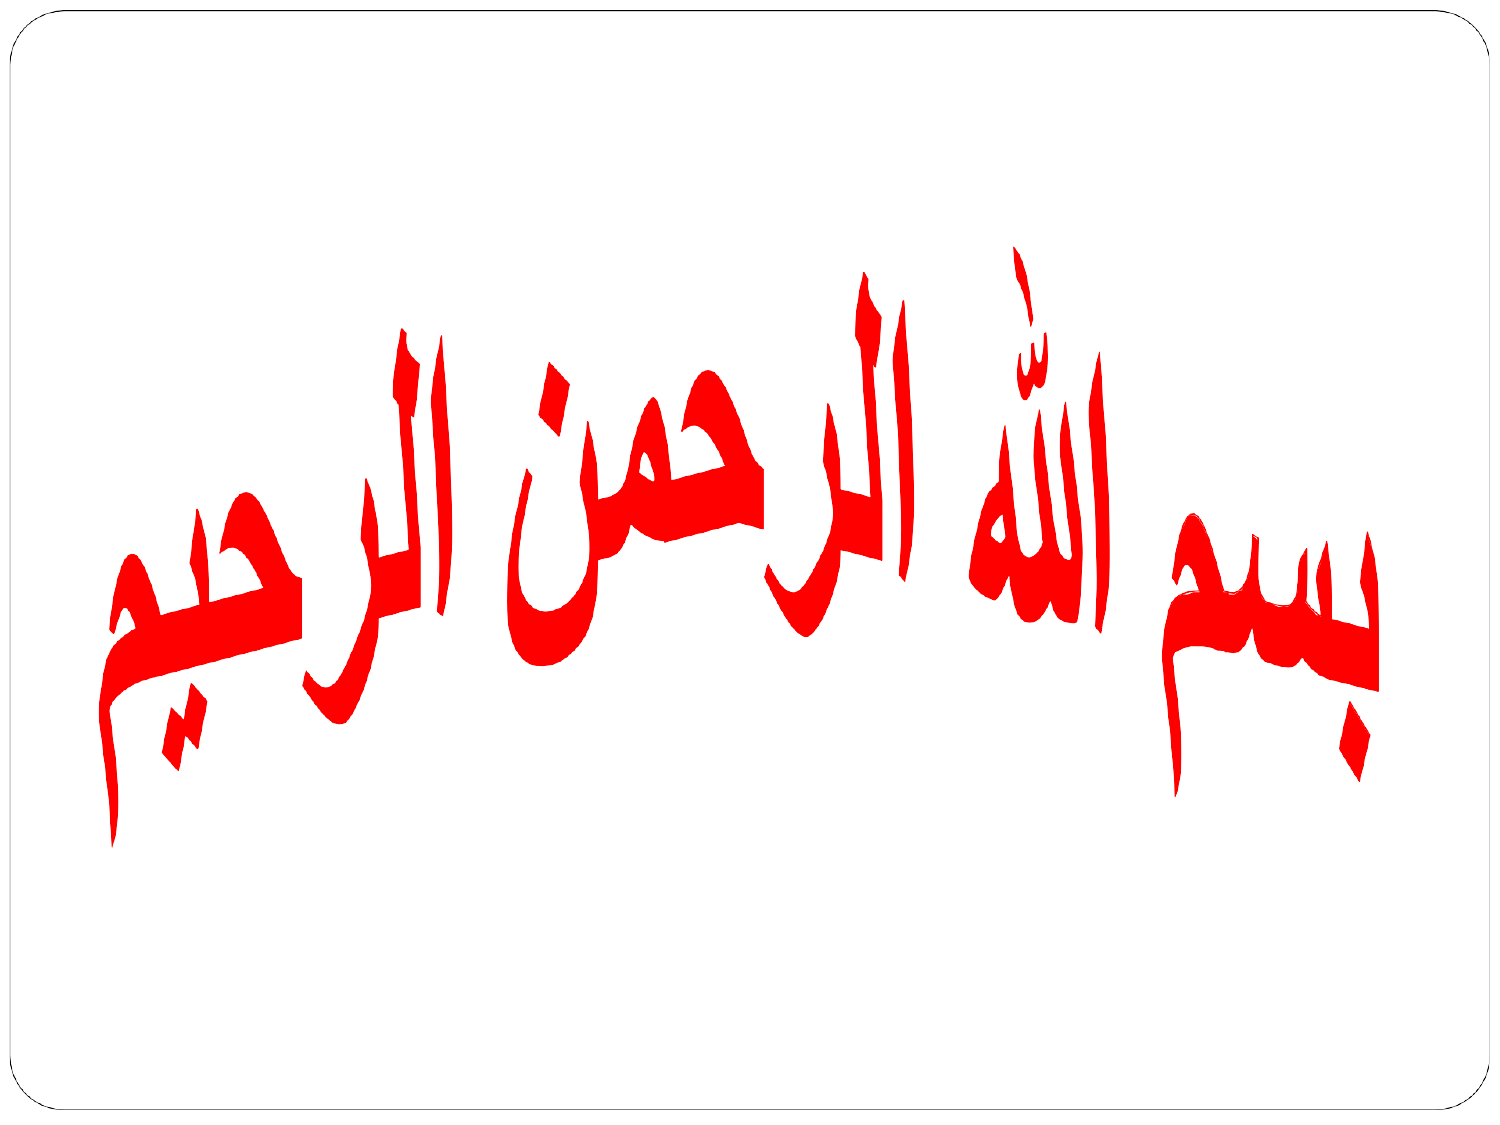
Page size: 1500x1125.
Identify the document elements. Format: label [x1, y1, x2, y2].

text_box [9, 10, 1490, 1110]
